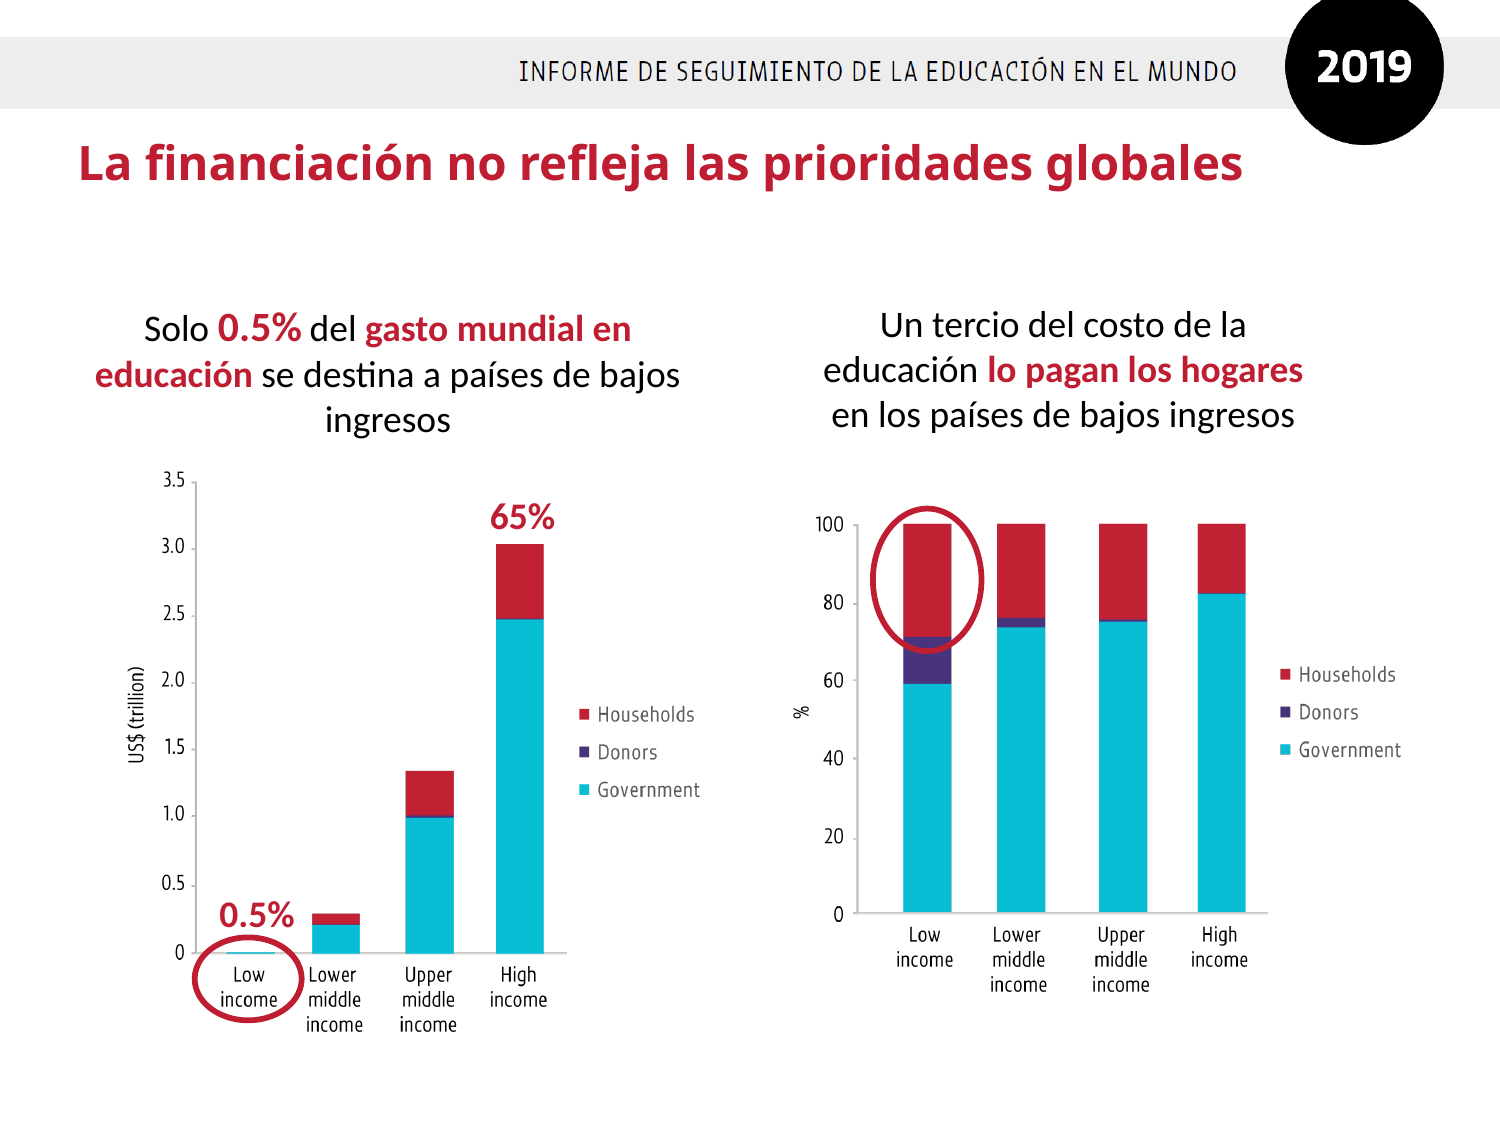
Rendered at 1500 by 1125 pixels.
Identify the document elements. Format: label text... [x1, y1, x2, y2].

text_box Solo 0.5% del gasto mundial en educación se destina a países de bajos ingresos [66, 292, 710, 448]
text_box La financiación no refleja las prioridades globales [62, 131, 1342, 238]
text_box Un tercio del costo de la educación lo pagan los hogares en los países de bajos ingresos [785, 292, 1342, 442]
picture [1285, 0, 1444, 145]
picture [790, 513, 1402, 997]
picture [125, 468, 701, 1037]
text_box [906, 507, 949, 513]
